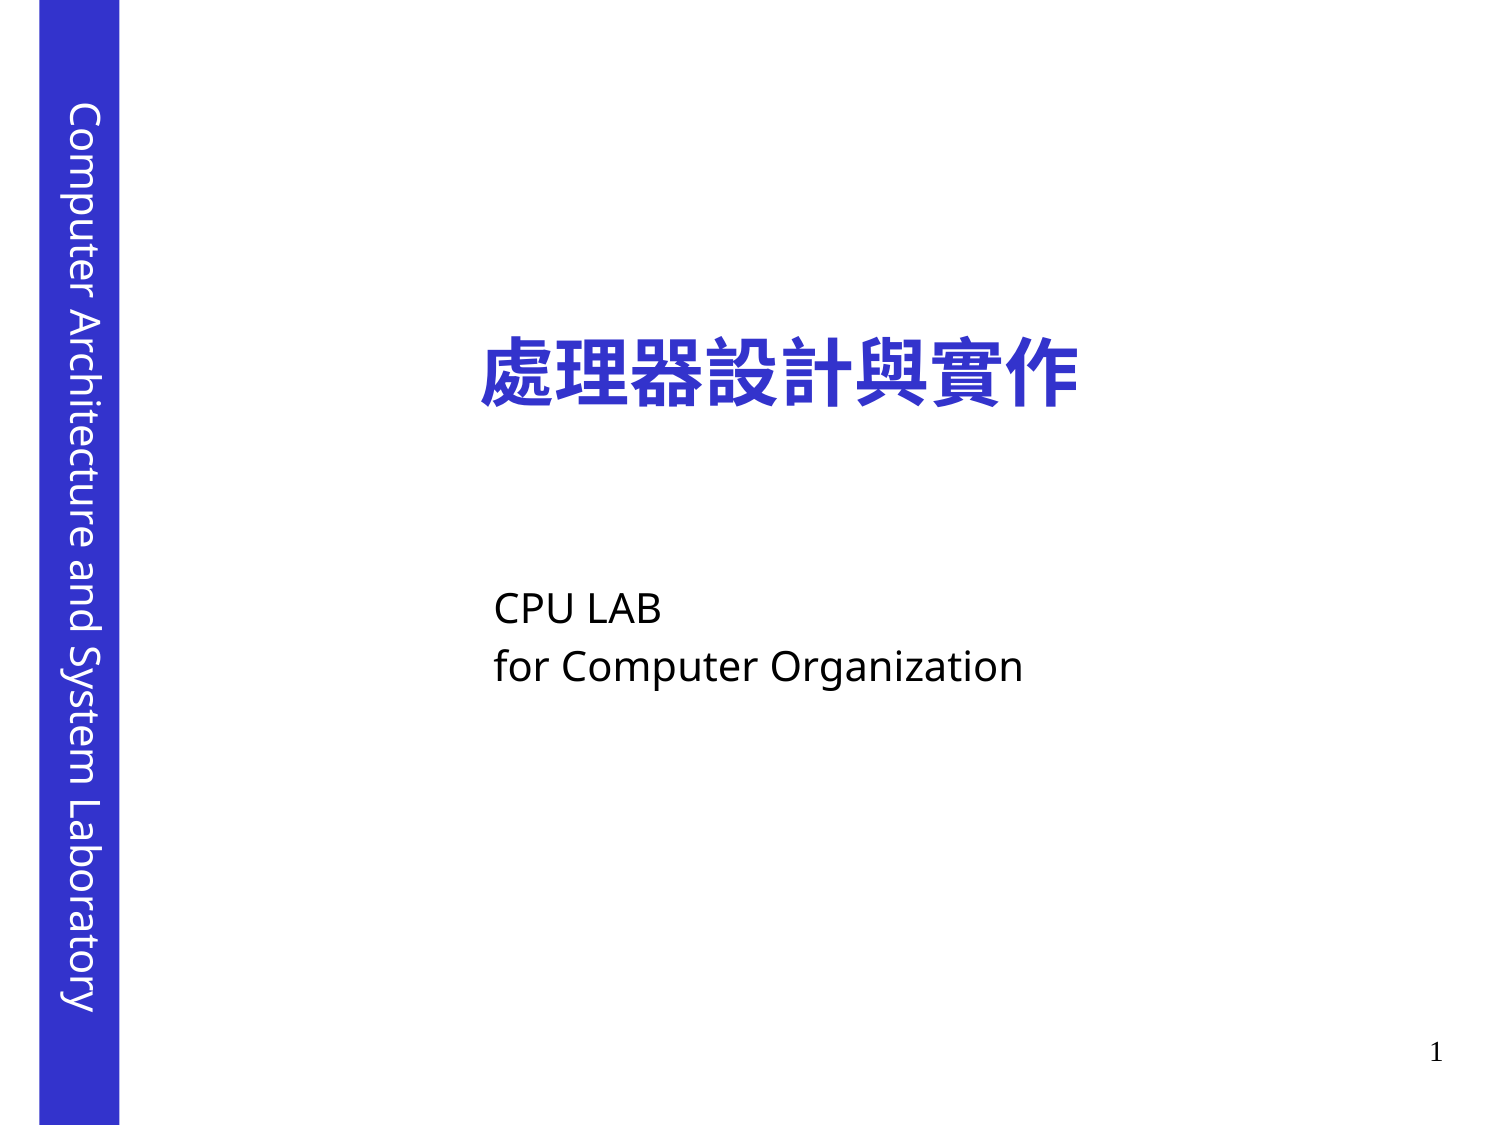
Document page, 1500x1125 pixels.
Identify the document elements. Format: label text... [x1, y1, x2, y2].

slide_number 1 [1108, 1024, 1460, 1103]
subtitle CPU LAB for Computer Organization [478, 574, 1140, 760]
title 處理器設計與實作 [170, 255, 1388, 717]
